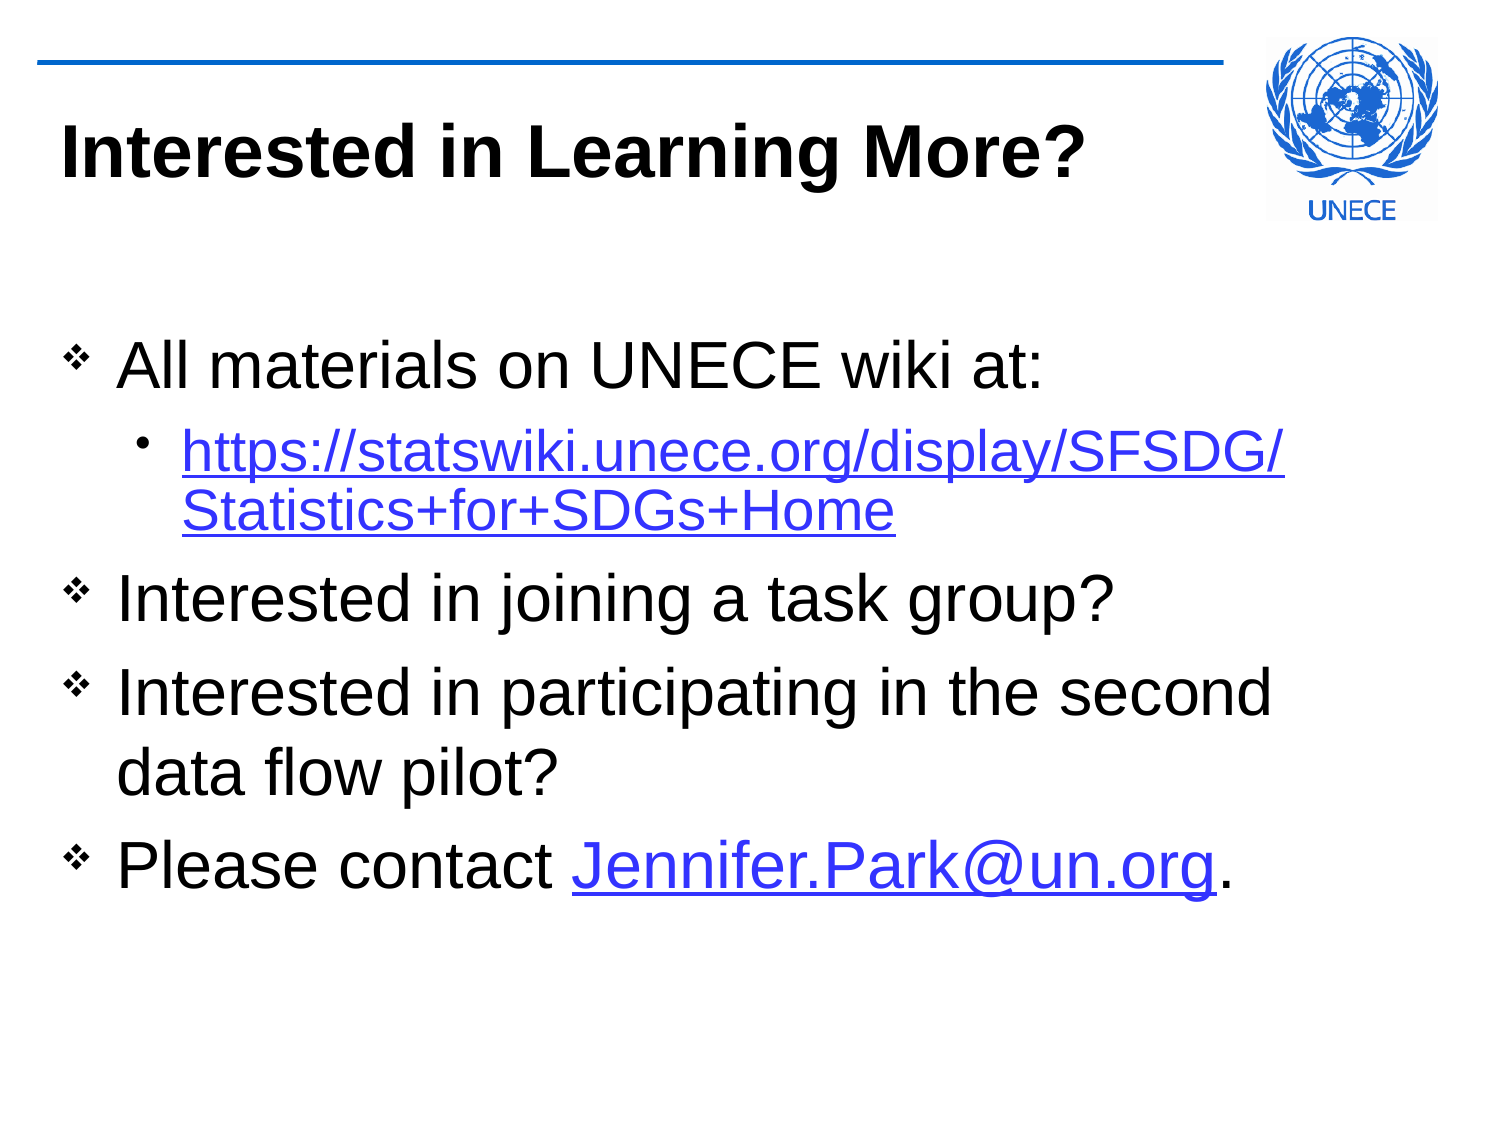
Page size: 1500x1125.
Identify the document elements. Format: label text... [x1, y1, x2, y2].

title Interested in Learning More? [44, 66, 1145, 230]
list All materials on UNECE wiki at: https://statswiki.unece.org/display/SFSDG/Statistics+for+SDGs+Home Interested in joining a task group? Interested in participating in the second data flow pilot? Please contact Jennifer.Park@un.org. [44, 314, 1339, 1012]
picture [1266, 37, 1438, 221]
